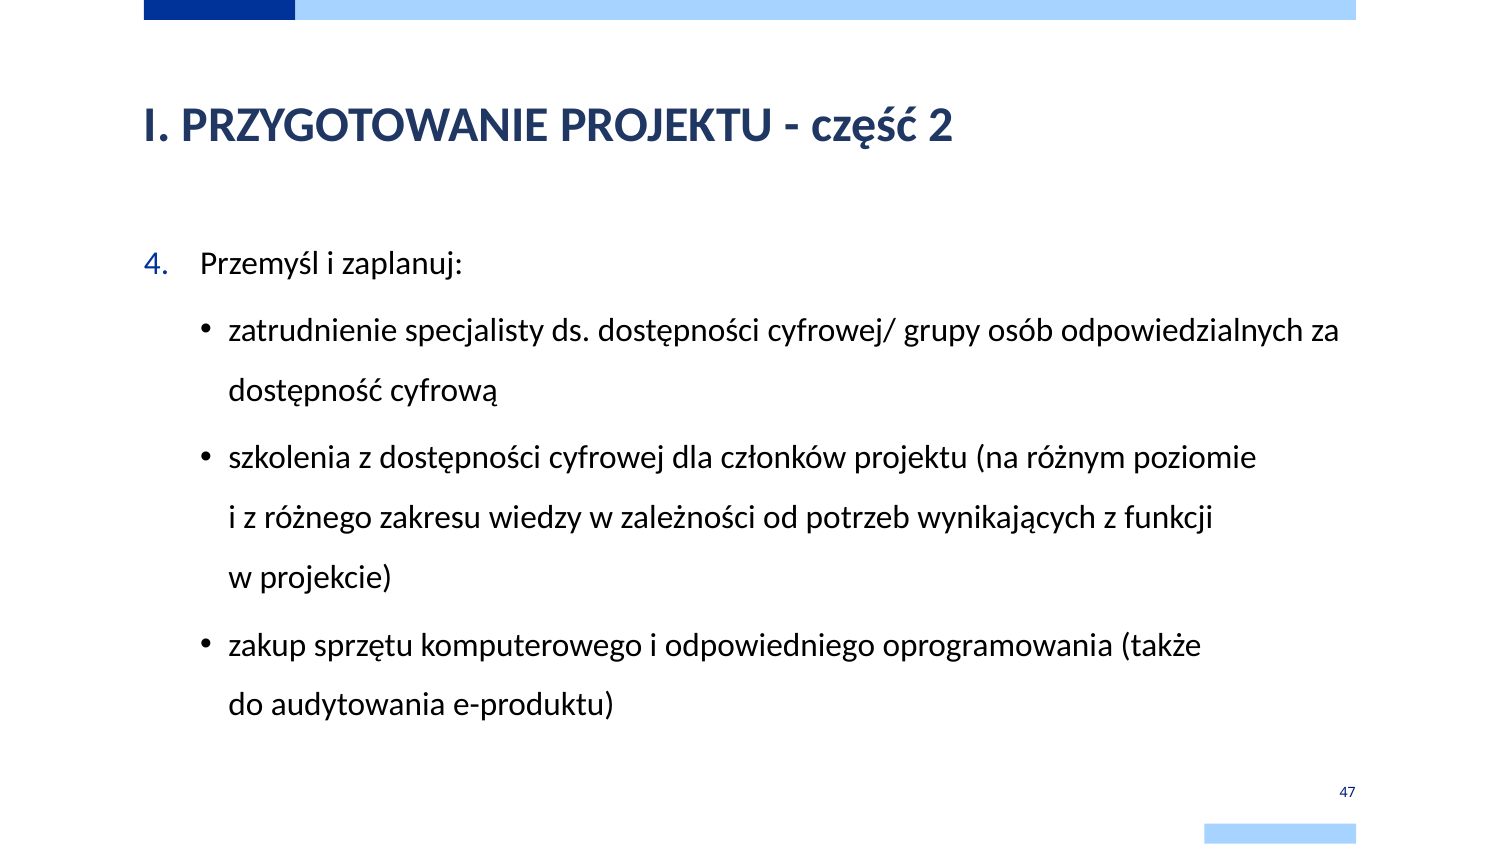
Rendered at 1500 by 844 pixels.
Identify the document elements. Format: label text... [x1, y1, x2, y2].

list Przemyśl i zaplanuj: zatrudnienie specjalisty ds. dostępności cyfrowej/ grupy osób odpowiedzialnych za dostępność cyfrową szkolenia z dostępności cyfrowej dla członków projektu (na różnym poziomie i z różnego zakresu wiedzy w zależności od potrzeb wynikających z funkcji w projekcie) zakup sprzętu komputerowego i odpowiedniego oprogramowania (także do audytowania e-produktu) [143, 220, 1357, 744]
slide_number 47 [1204, 783, 1356, 804]
title I. PRZYGOTOWANIE PROJEKTU - część 2 [143, 100, 1357, 220]
